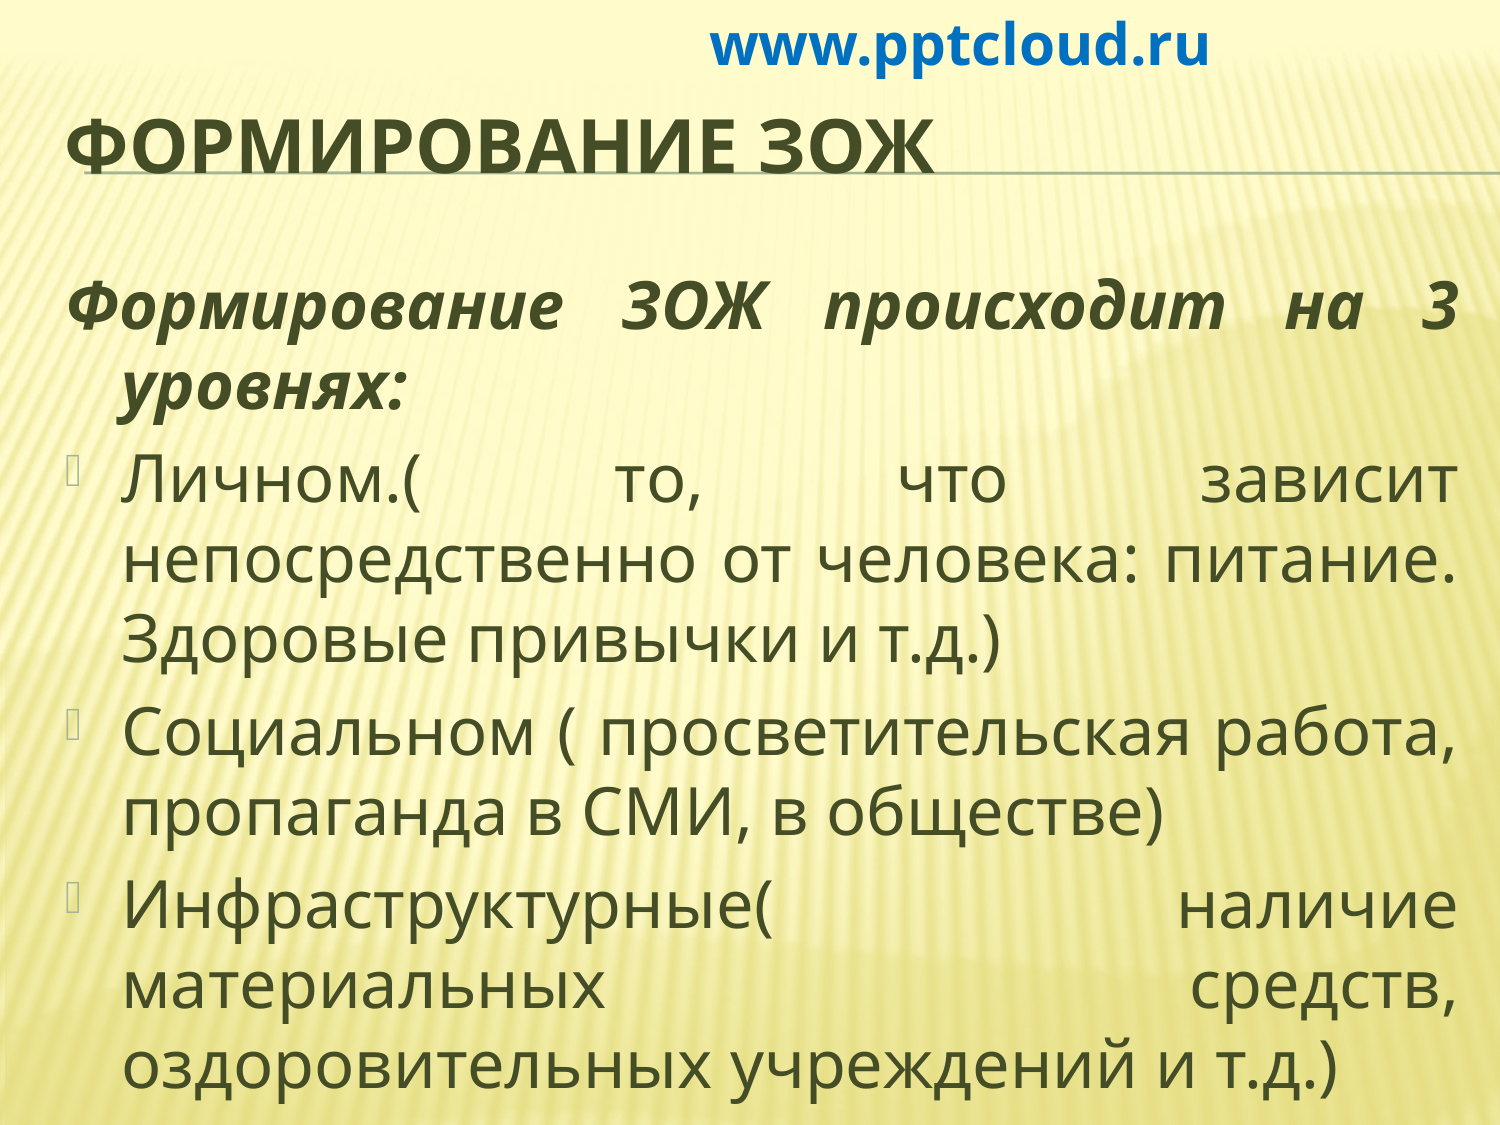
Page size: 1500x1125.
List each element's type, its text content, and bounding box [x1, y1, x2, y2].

title Формирование ЗОЖ [50, 75, 1475, 213]
text_box [82, 456, 692, 532]
text_box www.pptcloud.ru [421, 0, 1500, 98]
list Формирование ЗОЖ происходит на 3 уровнях: Личном.( то, что зависит непосредственно от человека: питание. Здоровые привычки и т.д.) Социальном ( просветительская работа, пропаганда в СМИ, в обществе) Инфраструктурные( наличие материальных средств, оздоровительных учреждений и т.д.) [49, 254, 1476, 998]
text_box [93, 691, 704, 797]
